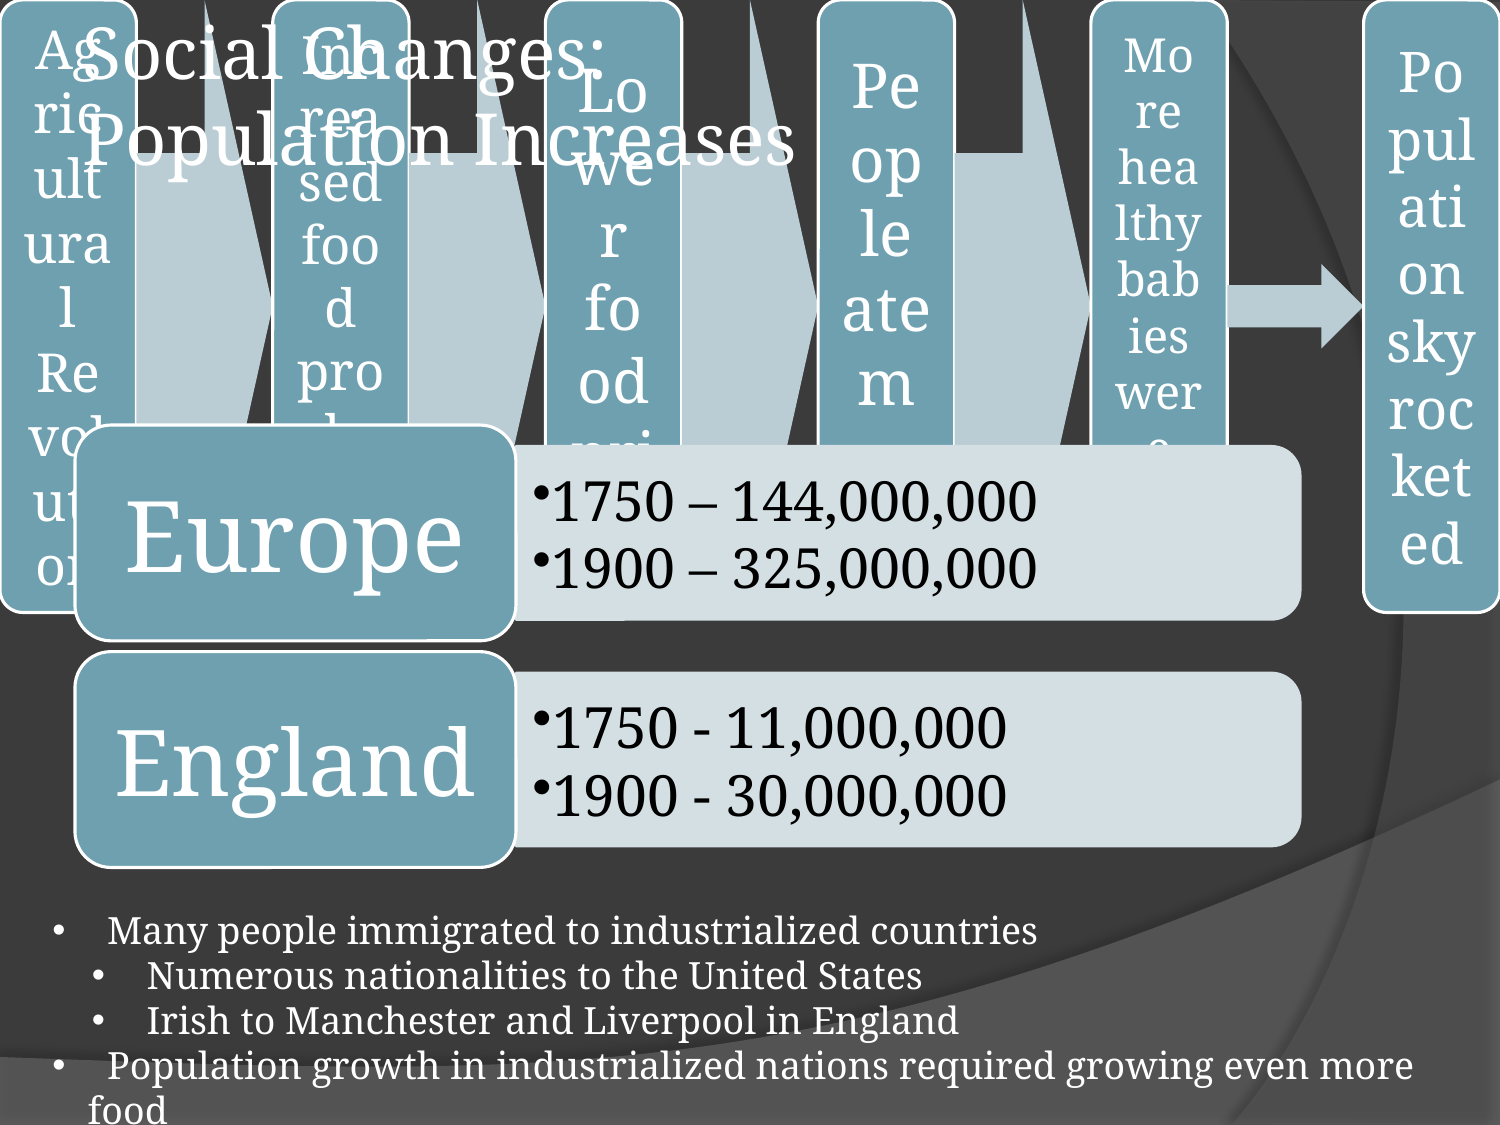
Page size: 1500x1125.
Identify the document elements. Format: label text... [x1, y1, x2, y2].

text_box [0, 0, 1500, 613]
text_box Many people immigrated to industrialized countries Numerous nationalities to the United States Irish to Manchester and Liverpool in England Population growth in industrialized nations required growing even more food [37, 899, 1463, 1125]
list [74, 424, 1301, 868]
